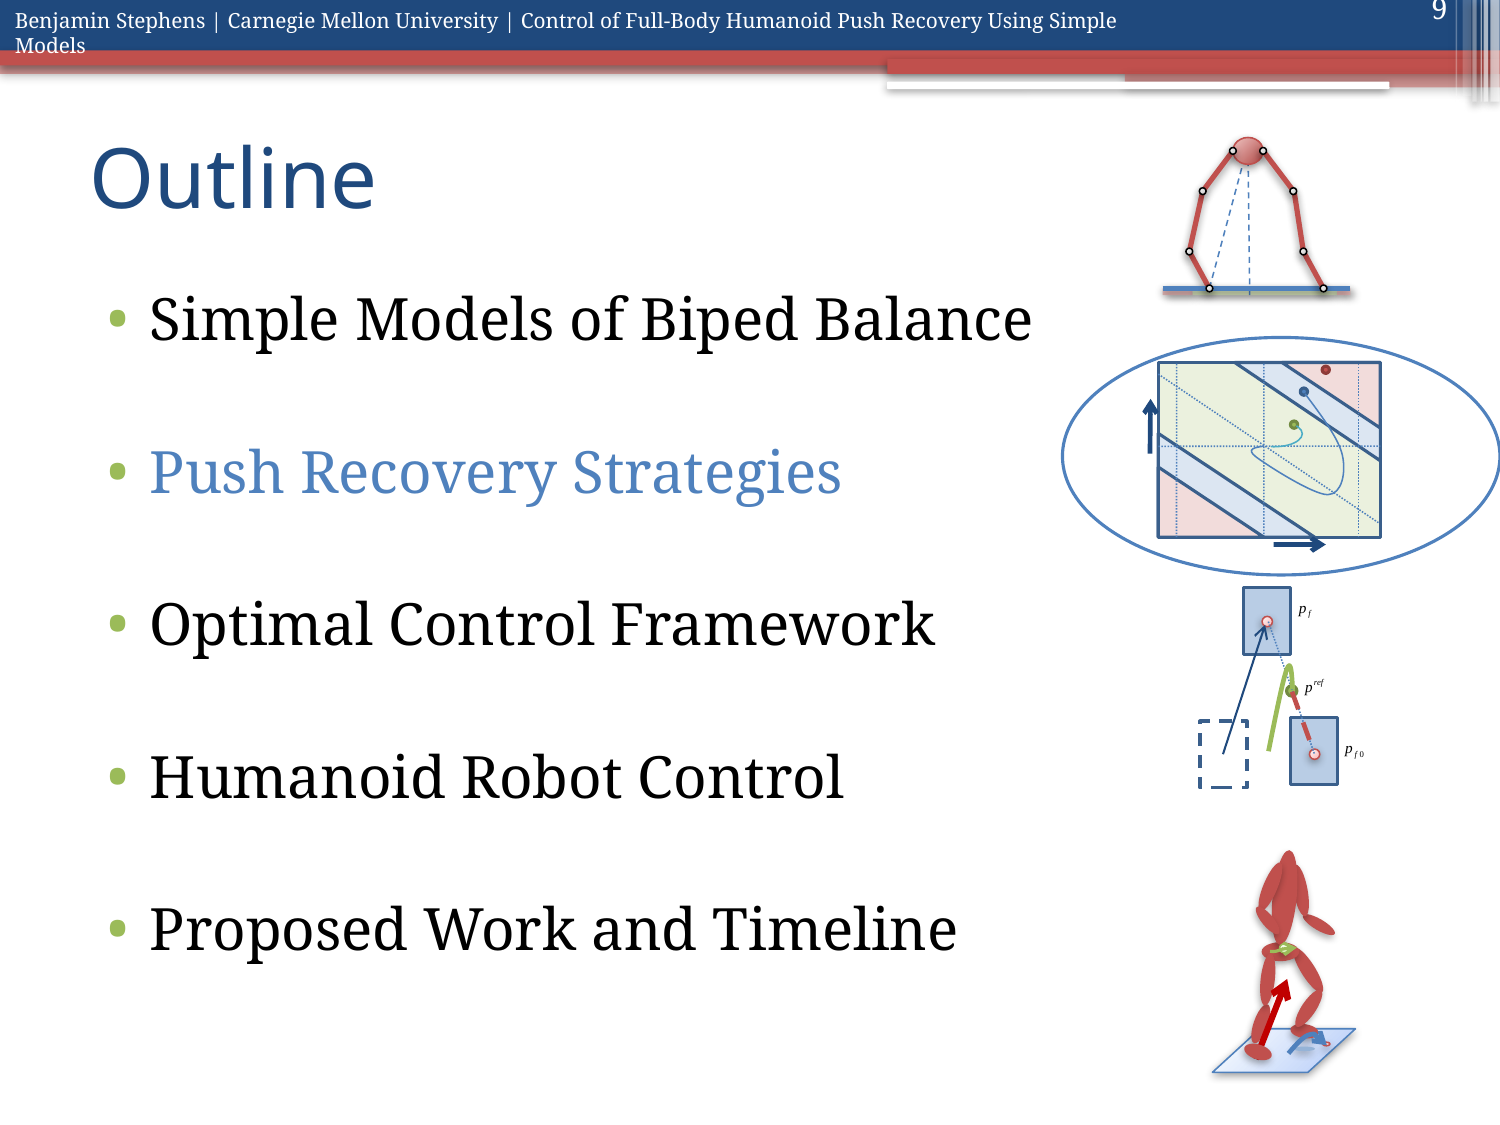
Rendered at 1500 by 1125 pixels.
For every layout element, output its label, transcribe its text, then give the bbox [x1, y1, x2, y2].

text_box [1199, 587, 1367, 789]
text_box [1162, 137, 1351, 296]
title Outline [75, 87, 1425, 263]
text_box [1149, 362, 1381, 545]
slide_number 9 [1374, 0, 1463, 38]
text_box [1060, 335, 1500, 577]
list Simple Models of Biped Balance Push Recovery Strategies Optimal Control Framework Humanoid Robot Control Proposed Work and Timeline [75, 275, 1425, 1079]
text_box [1212, 849, 1356, 1073]
